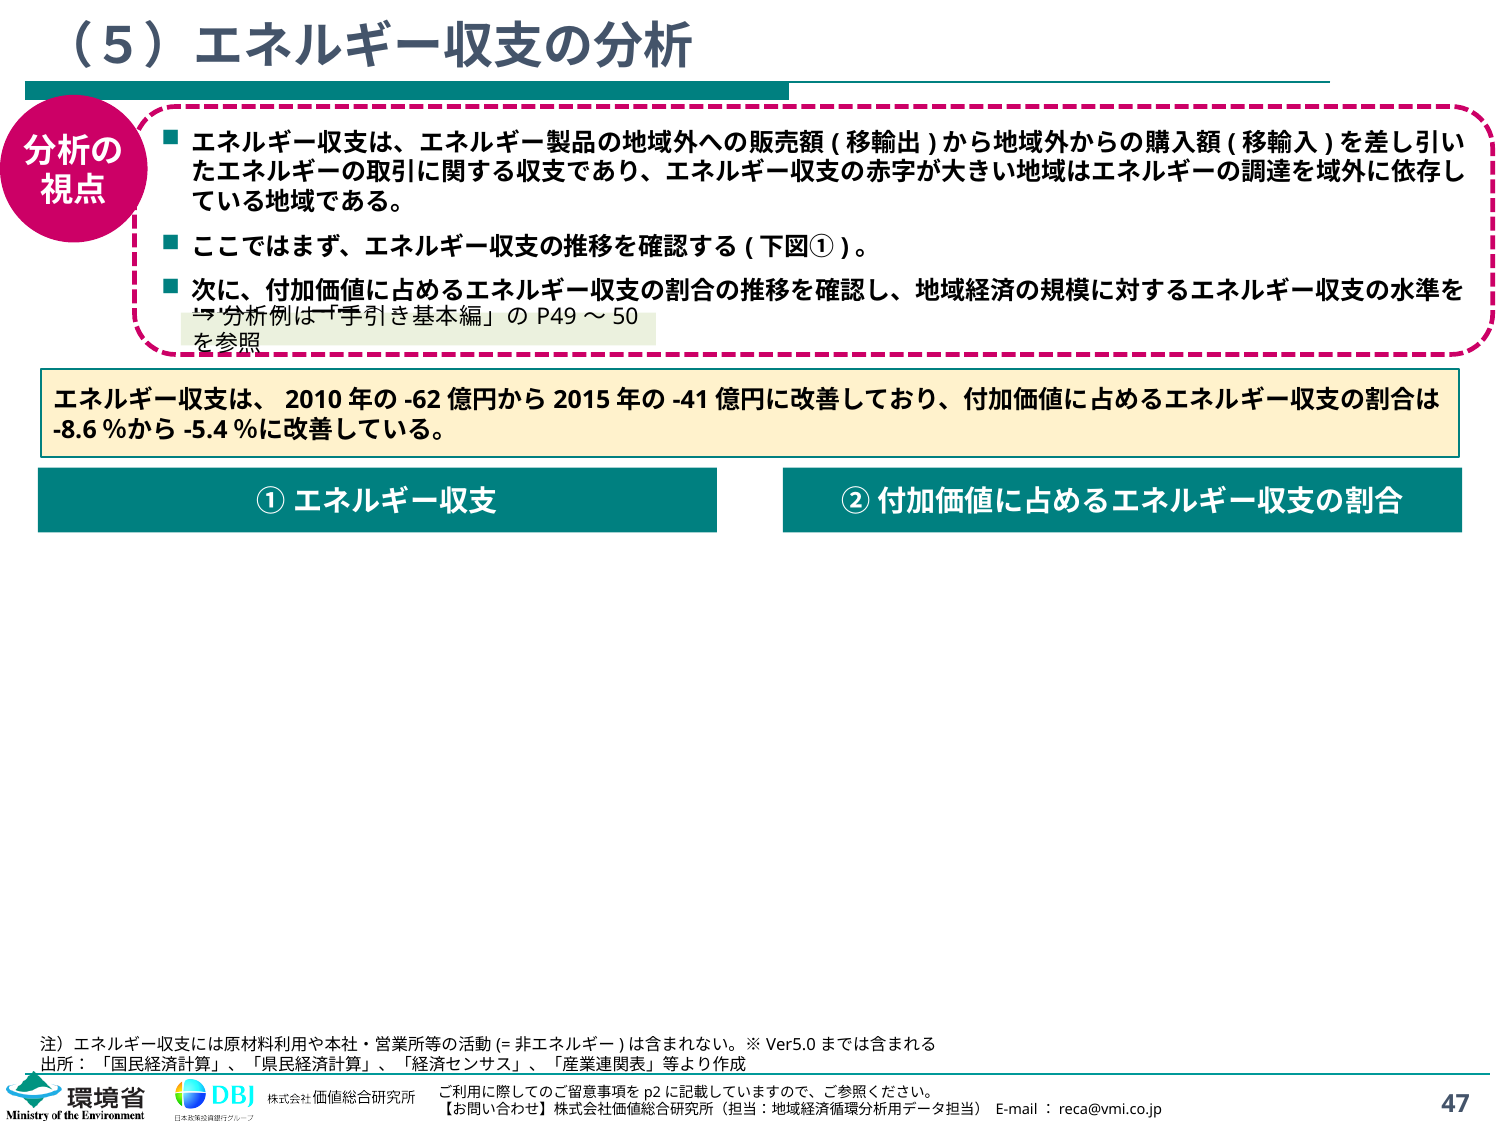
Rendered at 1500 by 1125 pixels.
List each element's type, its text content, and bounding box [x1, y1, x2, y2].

text_box →分析例は「手引き基本編」のP49～50を参照 [180, 312, 656, 346]
slide_number 47 [1411, 1079, 1500, 1122]
picture [171, 1075, 419, 1125]
text_box 分析の 視点 [0, 94, 148, 243]
text_box エネルギー収支は、2010年の-62億円から2015年の-41億円に改善しており、付加価値に占めるエネルギー収支の割合は-8.6％から-5.4％に改善している。 [41, 368, 1459, 458]
text_box ①エネルギー収支 [37, 467, 717, 533]
title （５）エネルギー収支の分析 [27, 0, 1304, 82]
text_box ②付加価値に占めるエネルギー収支の割合 [782, 467, 1463, 533]
picture [2, 1071, 148, 1125]
text_box 出所： 「国民経済計算」、「県民経済計算」、「経済センサス」、「産業連関表」等より作成 [40, 1054, 833, 1075]
text_box エネルギー収支は、エネルギー製品の地域外への販売額(移輸出)から地域外からの購入額(移輸入)を差し引いたエネルギーの取引に関する収支であり、エネルギー収支の赤字が大きい地域はエネルギーの調達を域外に依存している地域である。 ここではまず、エネルギー収支の推移を確認する(下図①)。 次に、付加価値に占めるエネルギー収支の割合の推移を確認し、地域経済の規模に対するエネルギー収支の水準を把握する(下図②)。 [134, 106, 1493, 355]
text_box 注）エネルギー収支には原材料利用や本社・営業所等の活動(=非エネルギー)は含まれない。※Ver5.0までは含まれる [40, 1033, 1015, 1054]
